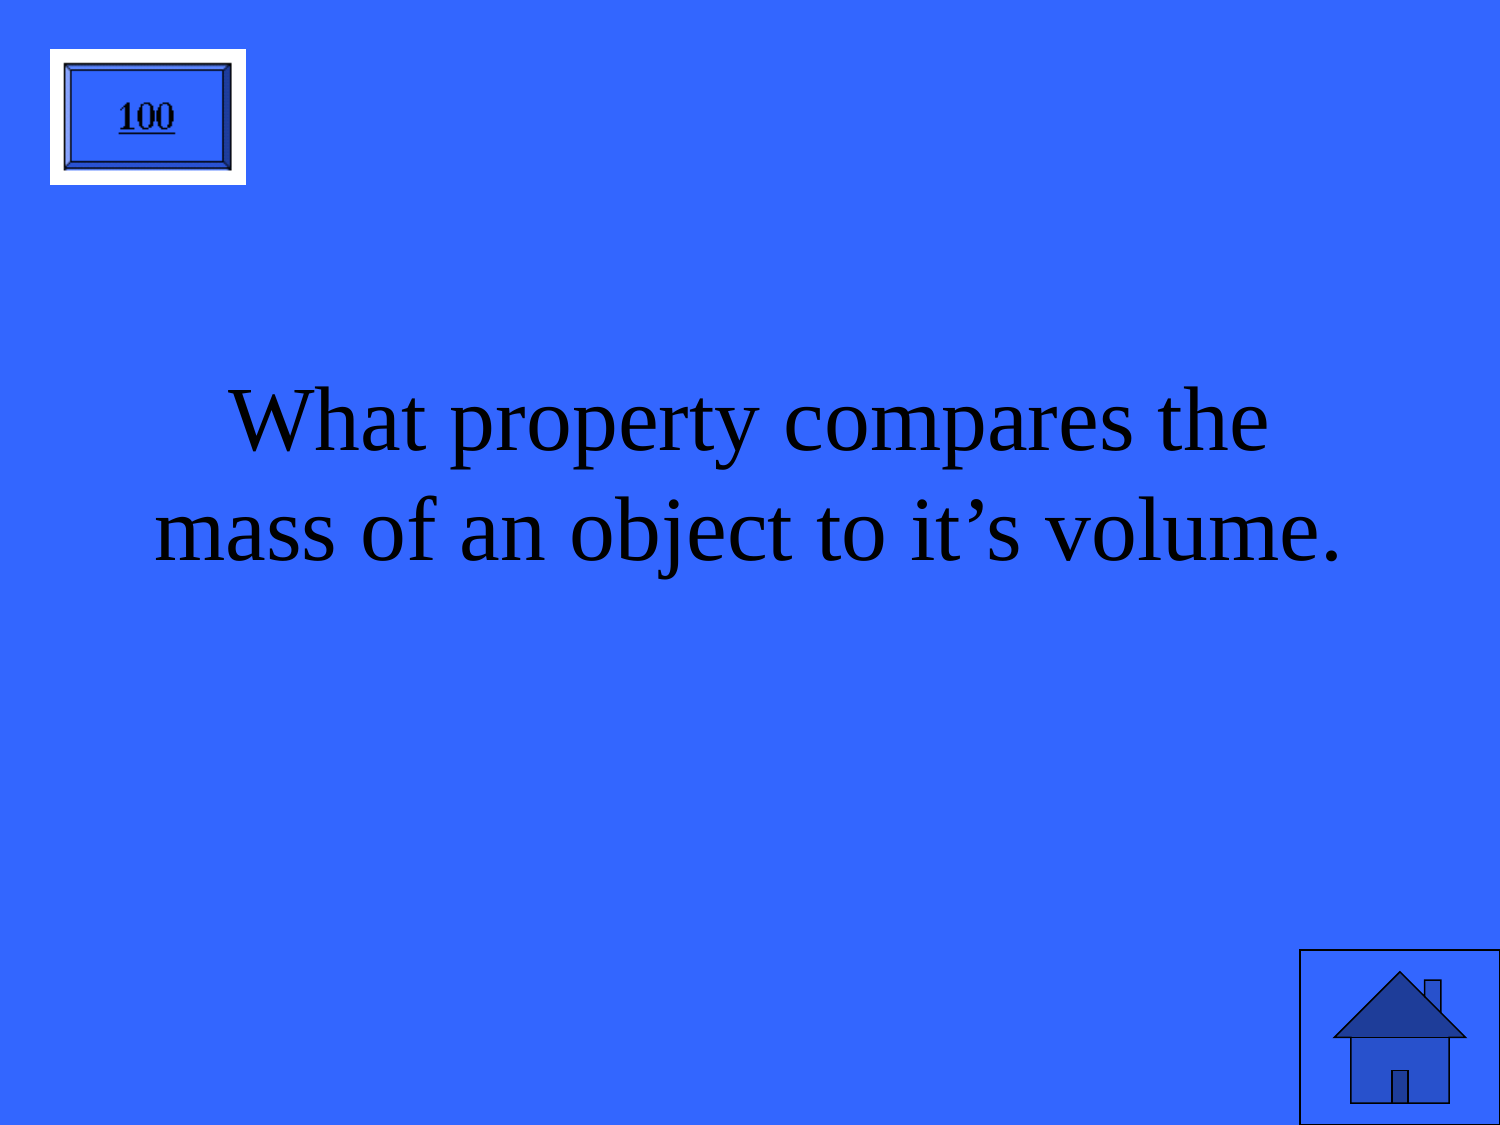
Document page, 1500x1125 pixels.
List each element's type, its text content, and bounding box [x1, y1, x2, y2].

title What property compares the mass of an object to it’s volume. [112, 374, 1388, 563]
picture [49, 49, 246, 185]
text_box [1299, 950, 1500, 1125]
